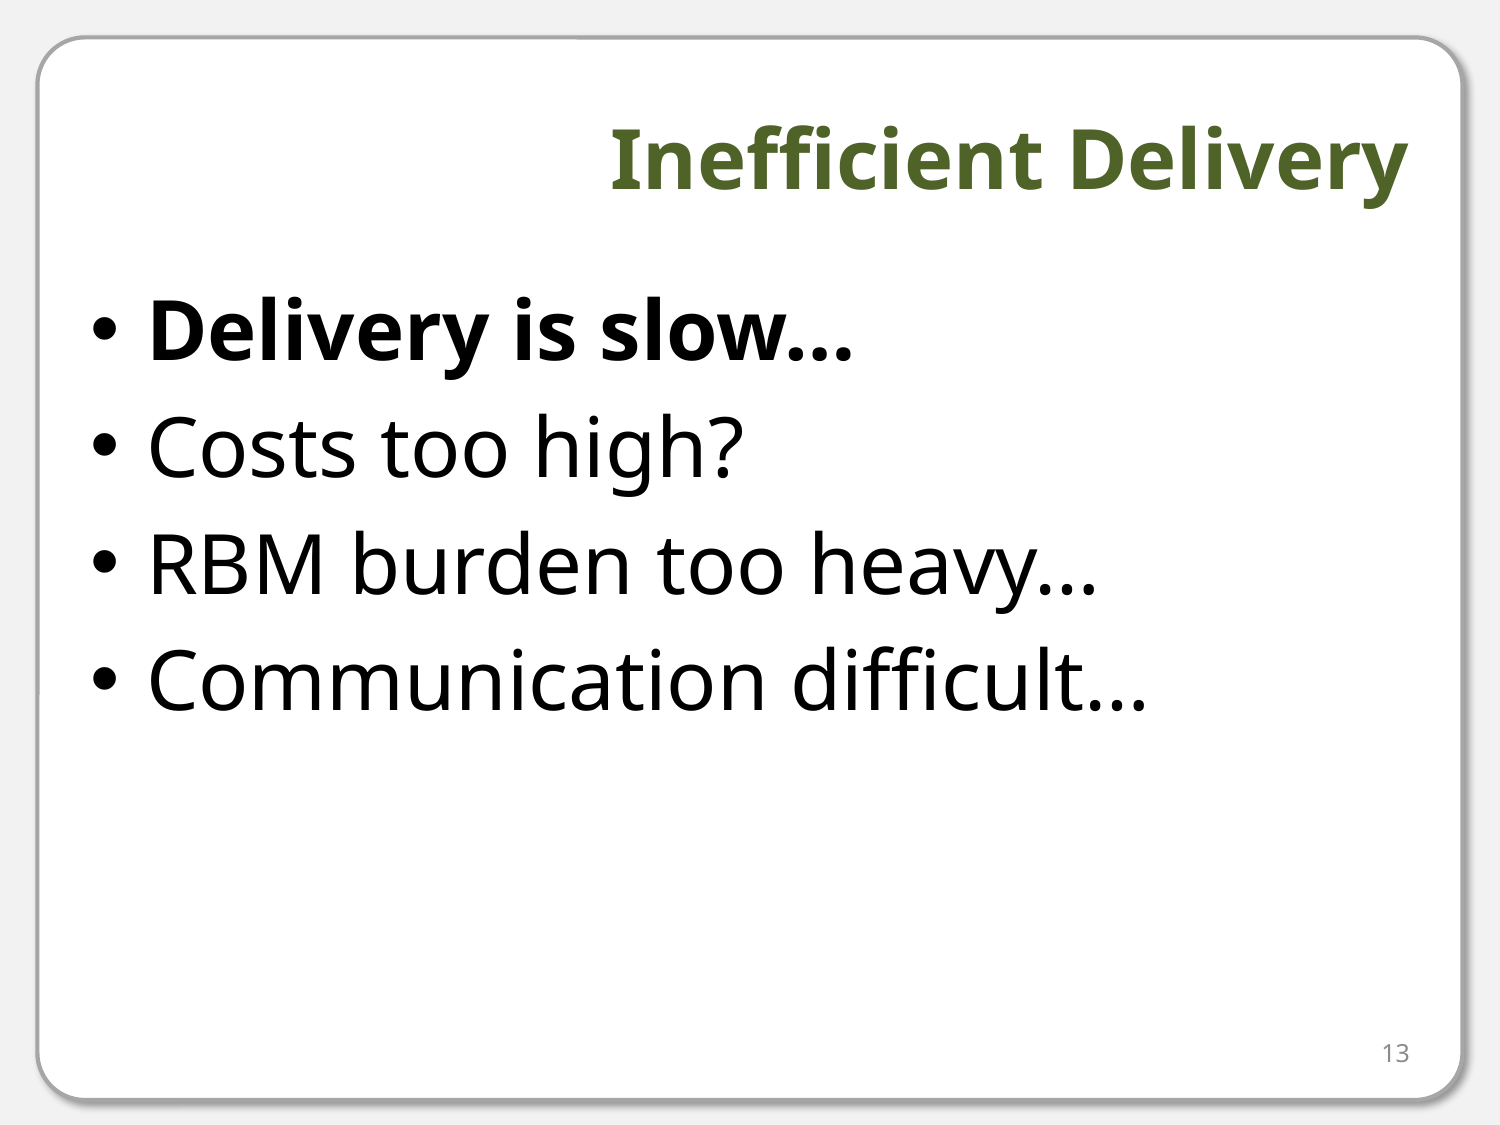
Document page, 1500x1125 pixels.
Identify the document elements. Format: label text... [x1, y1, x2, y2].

title Inefficient Delivery [75, 62, 1425, 250]
list Delivery is slow… Costs too high? RBM burden too heavy… Communication difficult… [75, 270, 1425, 1013]
slide_number 13 [1074, 1025, 1425, 1085]
